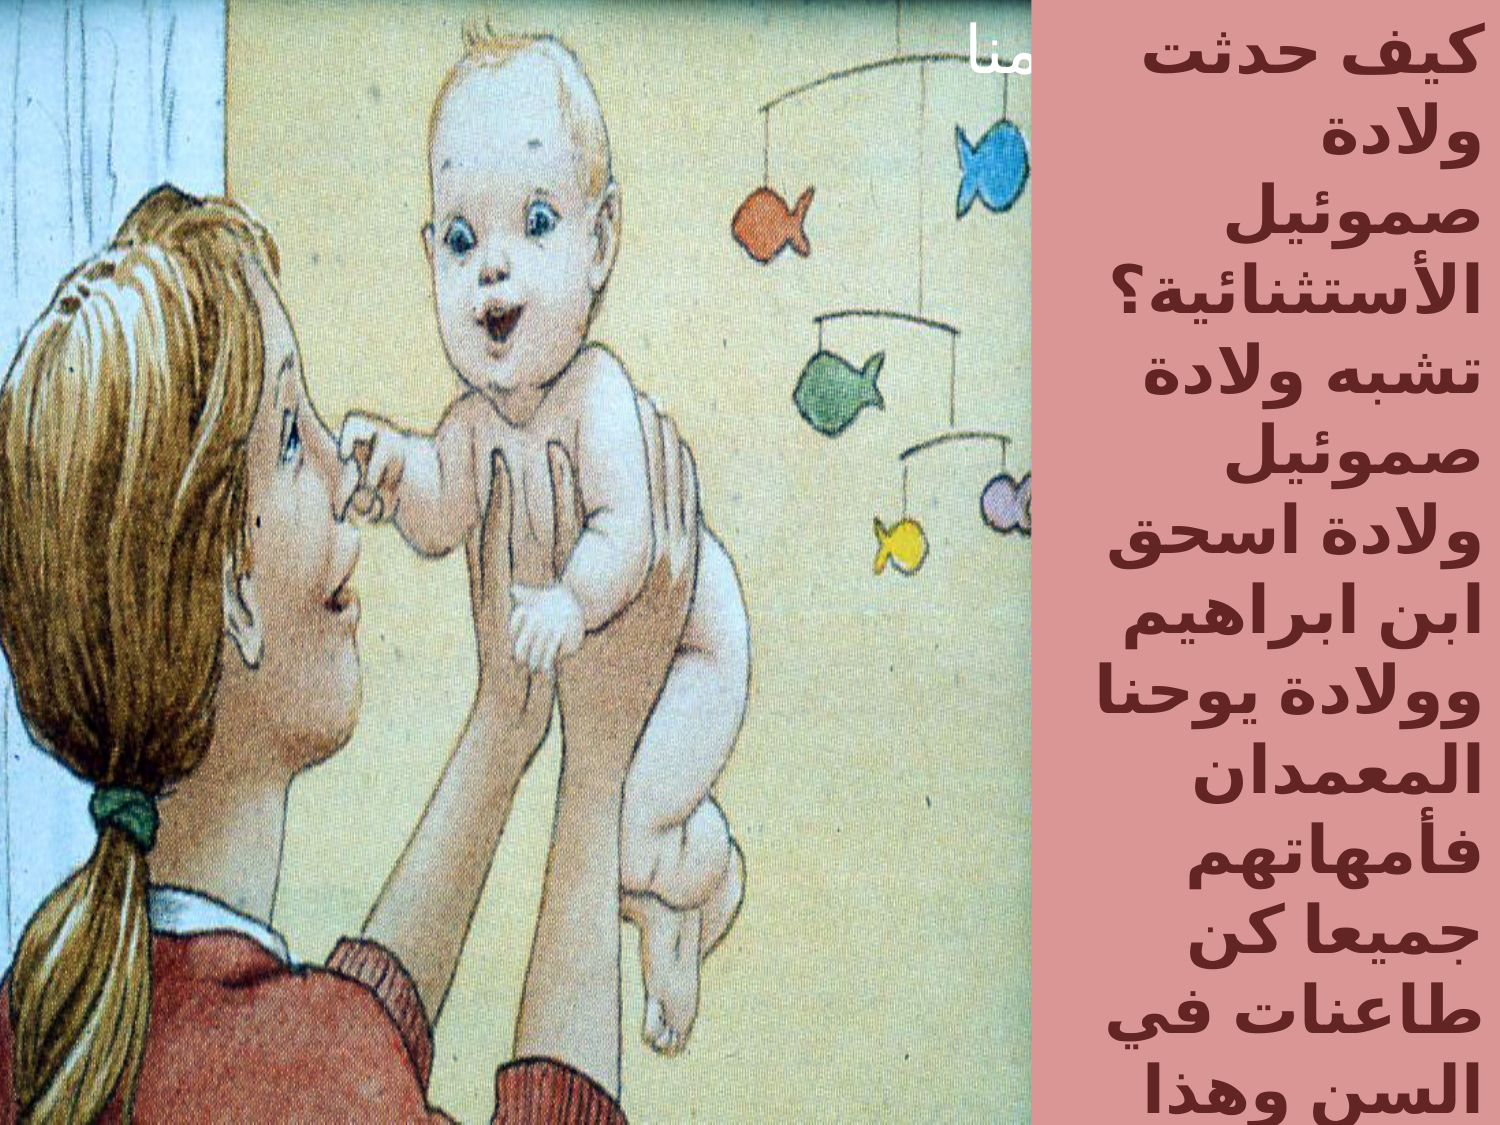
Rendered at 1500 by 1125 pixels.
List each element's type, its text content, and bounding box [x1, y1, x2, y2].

text_box كيف حدثت ولادة صموئيل الأستثنائية؟ تشبه ولادة صموئيل ولادة اسحق ابن ابراهيم وولادة يوحنا المعمدان فأمهاتهم جميعا كن طاعنات في السن وهذا الأمر في العهد القديم دلالة أن للمولود رسالة مهمة يقوم بها من أجل الله. [1032, 0, 1500, 1125]
picture [0, 0, 1032, 1125]
